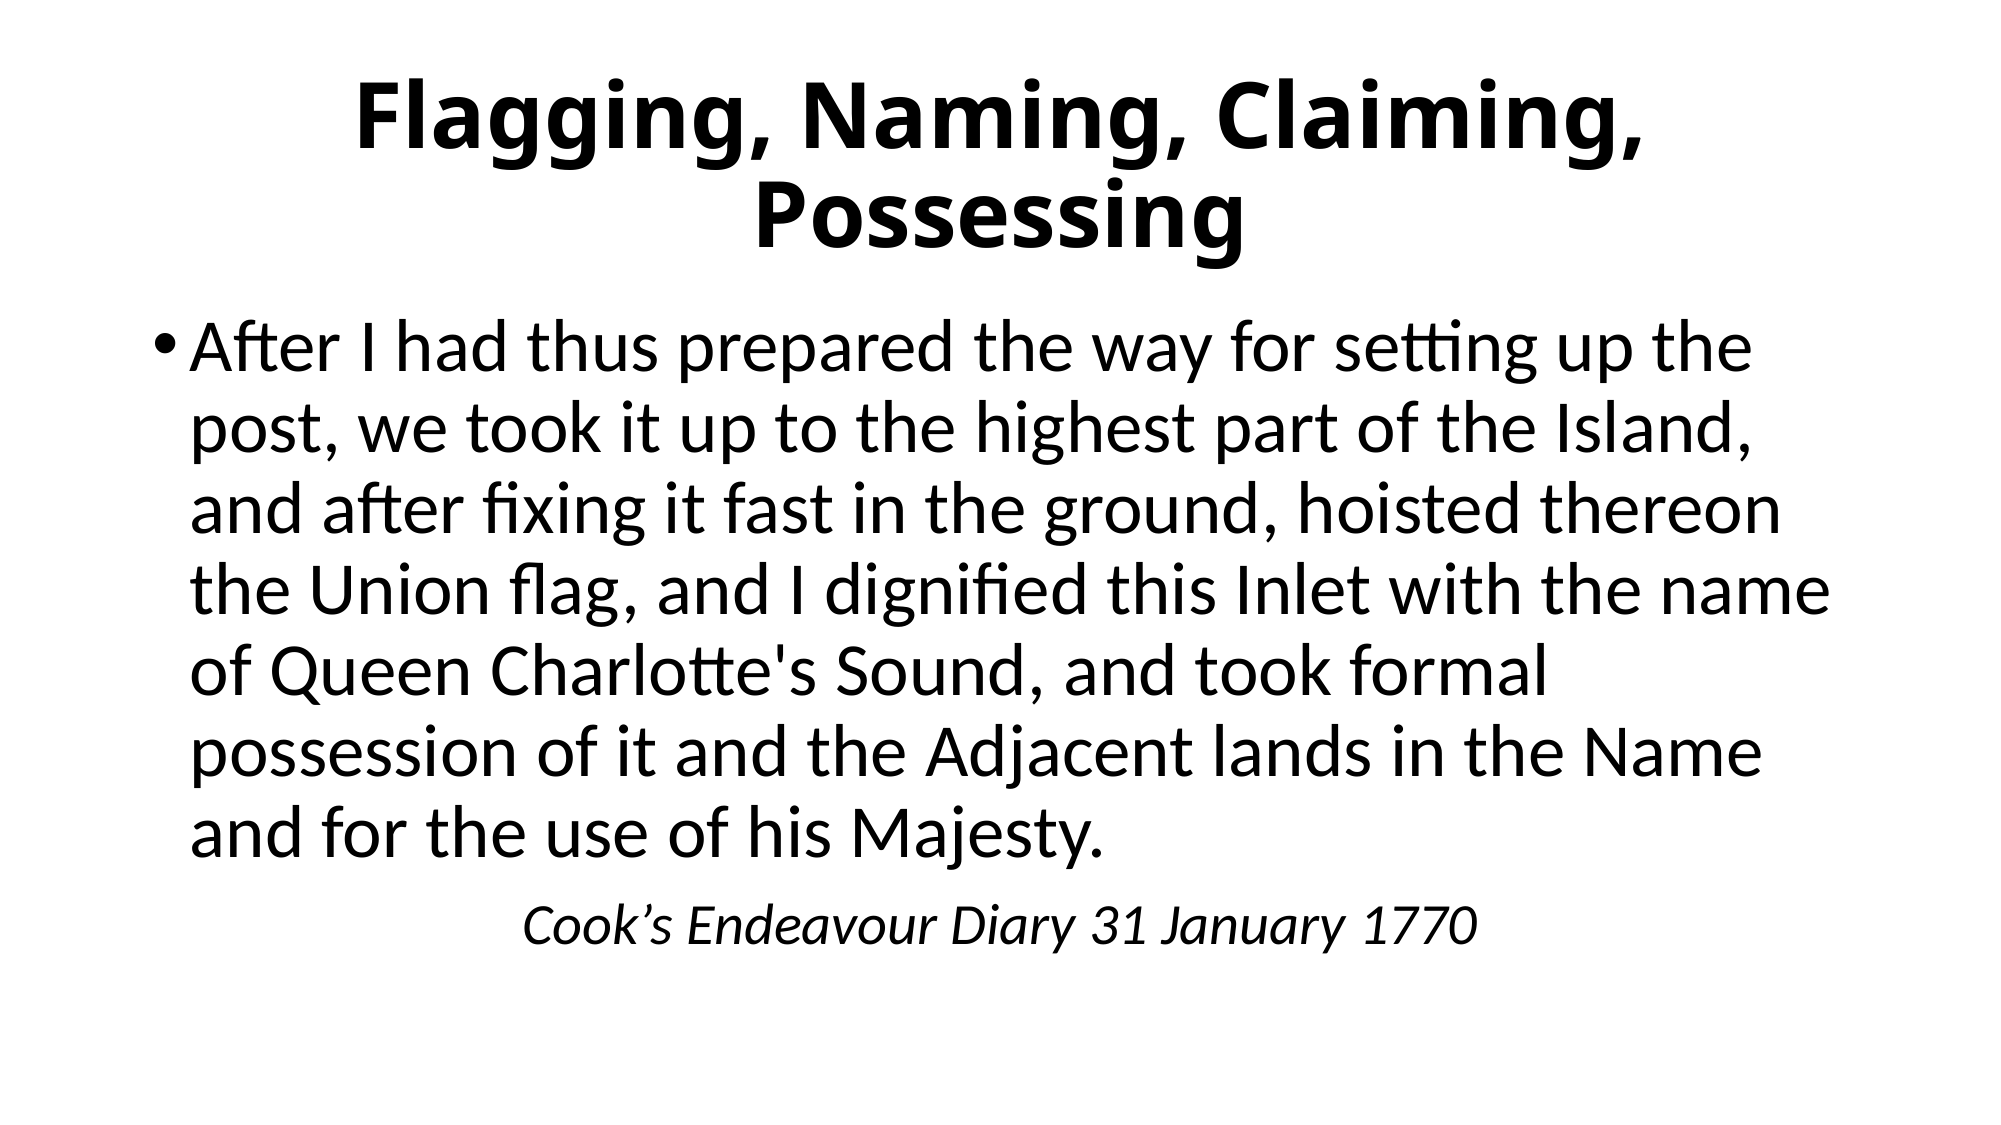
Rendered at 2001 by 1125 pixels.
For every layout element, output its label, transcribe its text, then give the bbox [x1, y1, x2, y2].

list After I had thus prepared the way for setting up the post, we took it up to the highest part of the Island, and after fixing it fast in the ground, hoisted thereon the Union flag, and I dignified this Inlet with the name of Queen Charlotte's Sound, and took formal possession of it and the Adjacent lands in the Name and for the use of his Majesty. Cook’s Endeavour Diary 31 January 1770 [137, 299, 1863, 1014]
title Flagging, Naming, Claiming, Possessing [137, 59, 1863, 278]
